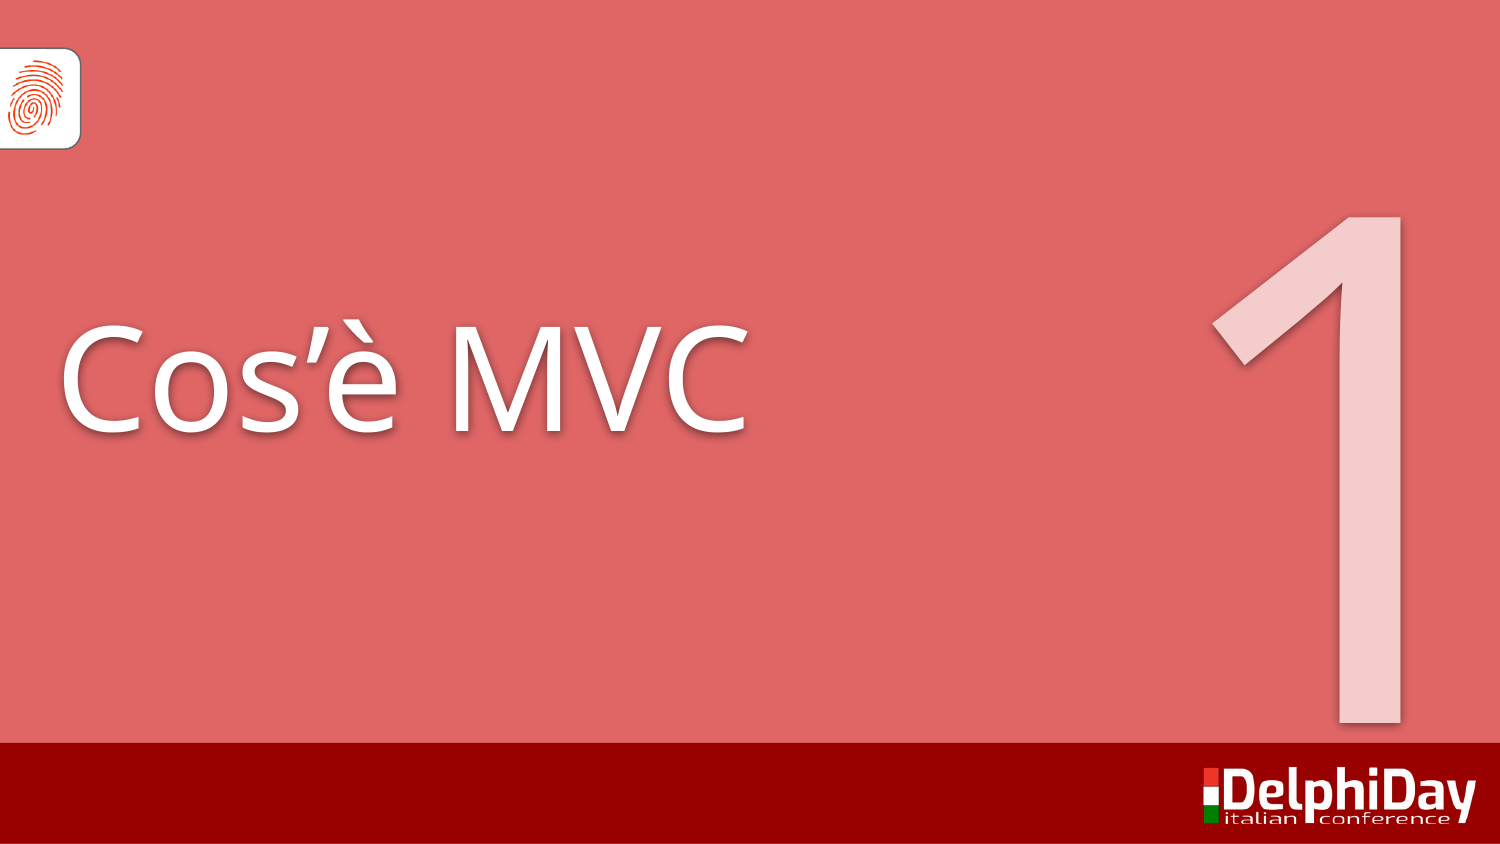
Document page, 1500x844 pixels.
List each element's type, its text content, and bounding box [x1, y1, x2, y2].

title 1 [1134, 8, 1500, 742]
picture [1203, 767, 1476, 824]
text_box Cos’è MVC [40, 271, 1176, 476]
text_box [0, 47, 81, 150]
text_box [0, 742, 1500, 844]
